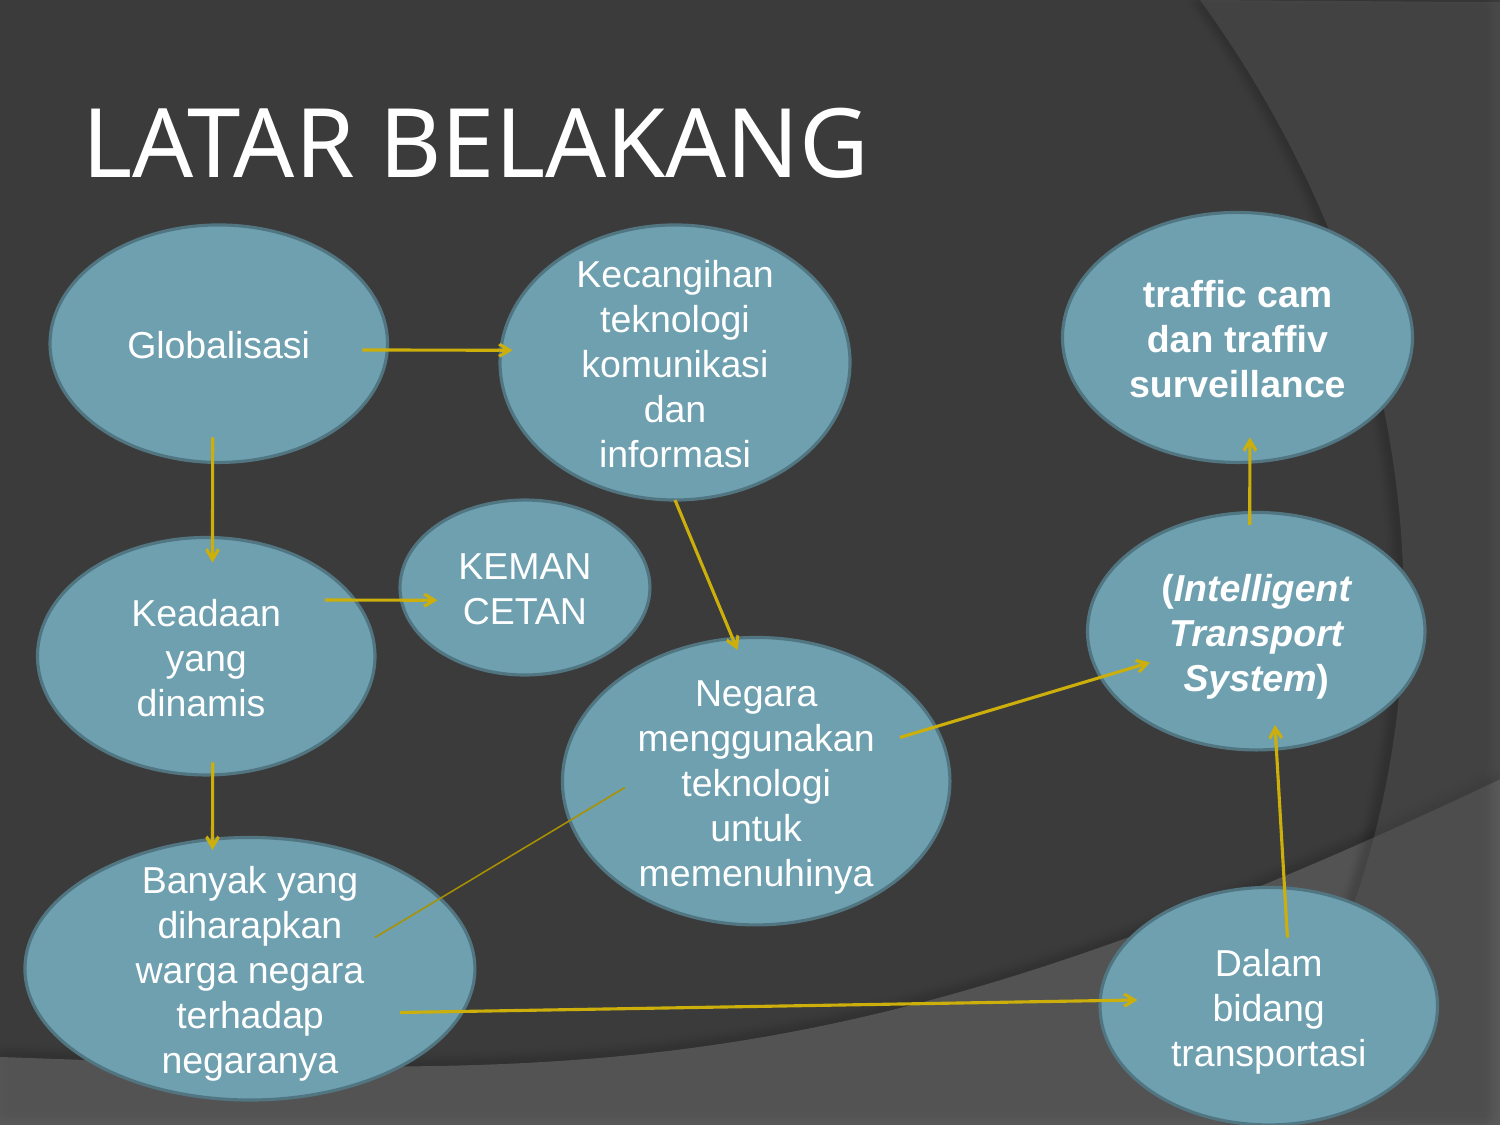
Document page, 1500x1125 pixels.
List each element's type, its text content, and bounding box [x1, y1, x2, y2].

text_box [899, 662, 1151, 738]
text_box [374, 787, 626, 938]
title LATAR BELAKANG [75, 45, 1300, 233]
text_box Dalam bidang transportasi [1100, 885, 1440, 1125]
text_box KEMANCETAN [398, 498, 645, 677]
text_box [630, 543, 782, 607]
text_box (Intelligent Transport System) [1085, 510, 1427, 752]
text_box Kecangihan teknologi komunikasi dan informasi [498, 223, 852, 502]
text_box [1174, 824, 1388, 838]
text_box traffic cam dan traffiv surveillance [1060, 210, 1415, 465]
text_box Keadaan yang dinamis [35, 535, 377, 777]
text_box Banyak yang diharapkan warga negara terhadap negaranya [23, 835, 477, 1102]
text_box Globalisasi [48, 223, 389, 465]
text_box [399, 999, 1138, 1013]
text_box Negara menggunakan teknologi untuk memenuhinya [560, 635, 952, 927]
